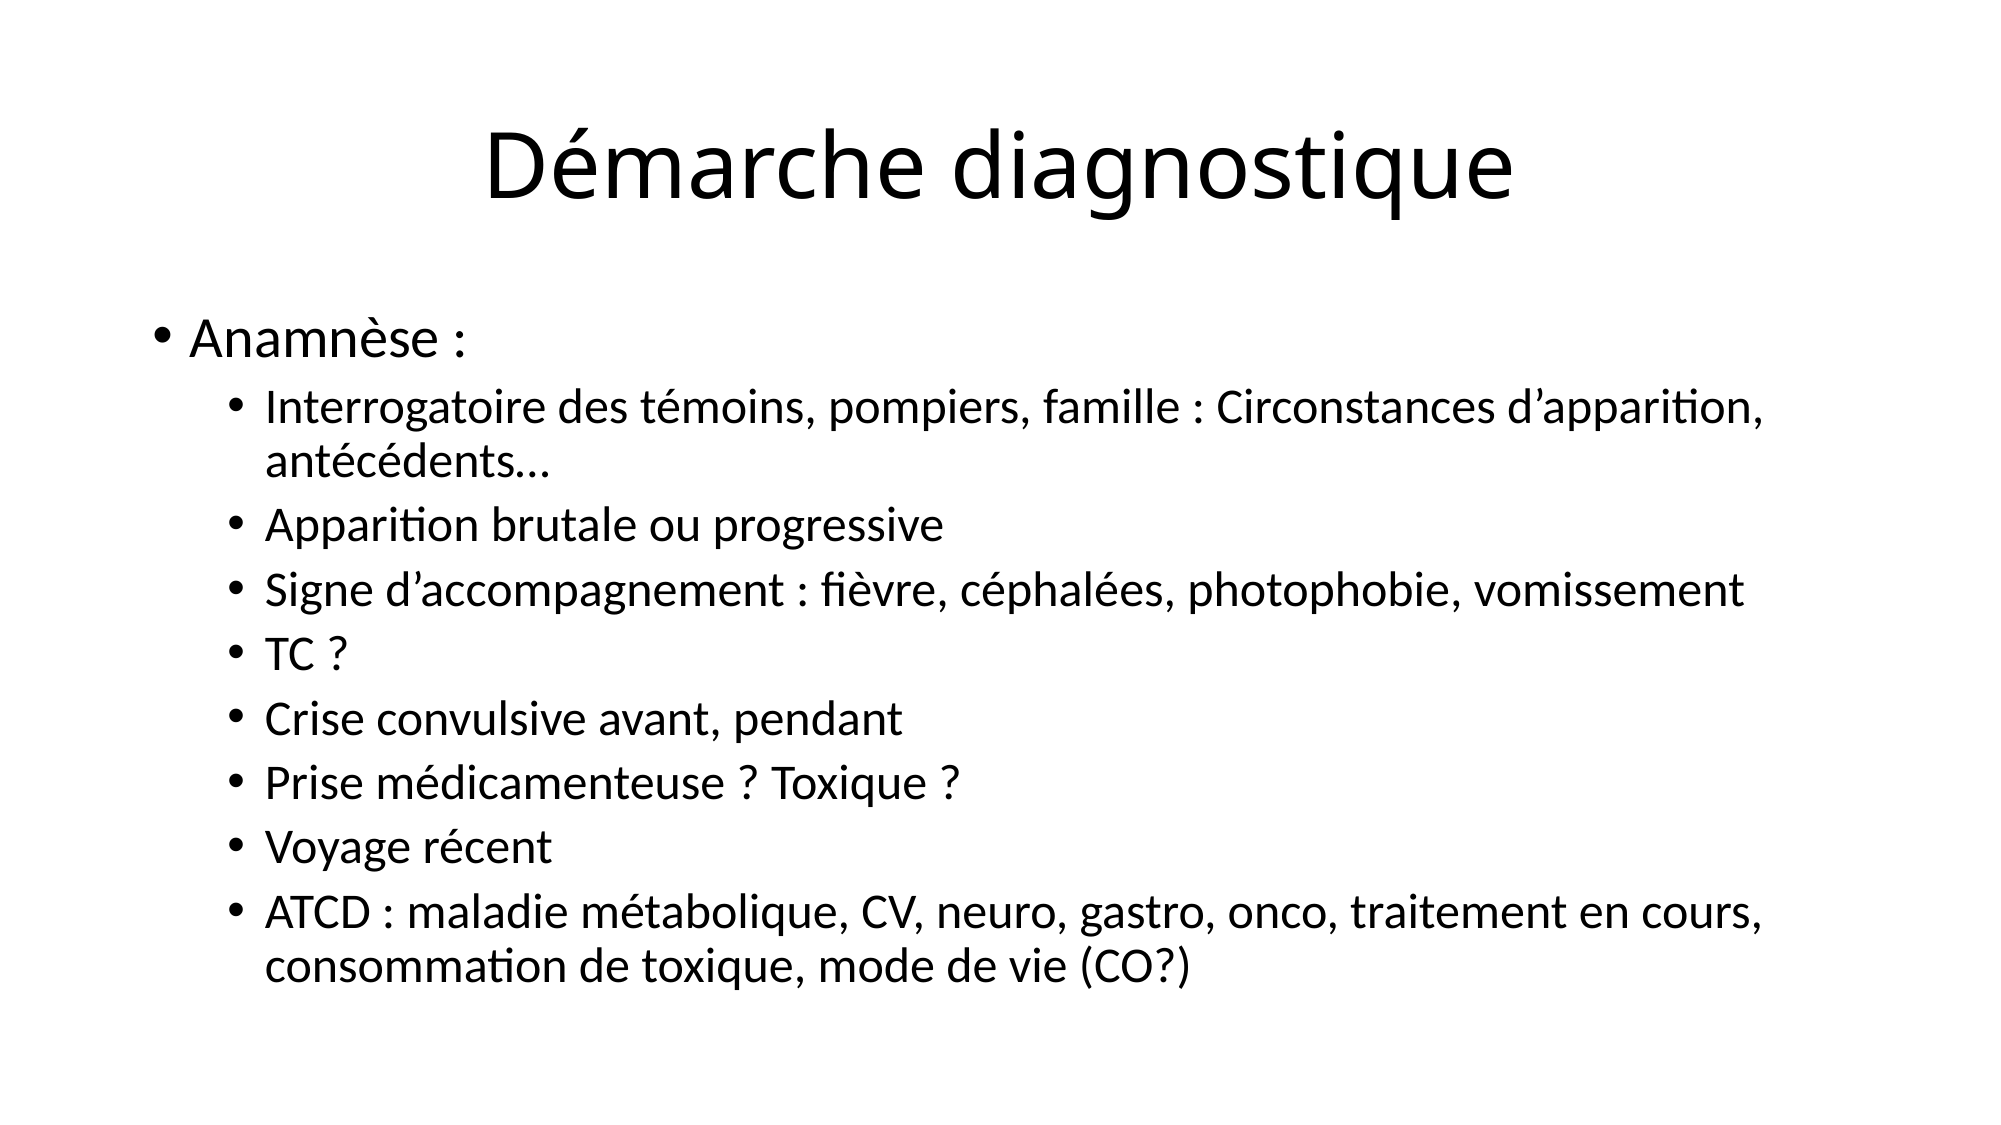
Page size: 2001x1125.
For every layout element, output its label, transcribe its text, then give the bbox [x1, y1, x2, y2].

title Démarche diagnostique [137, 59, 1863, 278]
list Anamnèse : Interrogatoire des témoins, pompiers, famille : Circonstances d’apparition, antécédents… Apparition brutale ou progressive Signe d’accompagnement : fièvre, céphalées, photophobie, vomissement TC ? Crise convulsive avant, pendant Prise médicamenteuse ? Toxique ? Voyage récent ATCD : maladie métabolique, CV, neuro, gastro, onco, traitement en cours, consommation de toxique, mode de vie (CO?) [137, 299, 1863, 1014]
